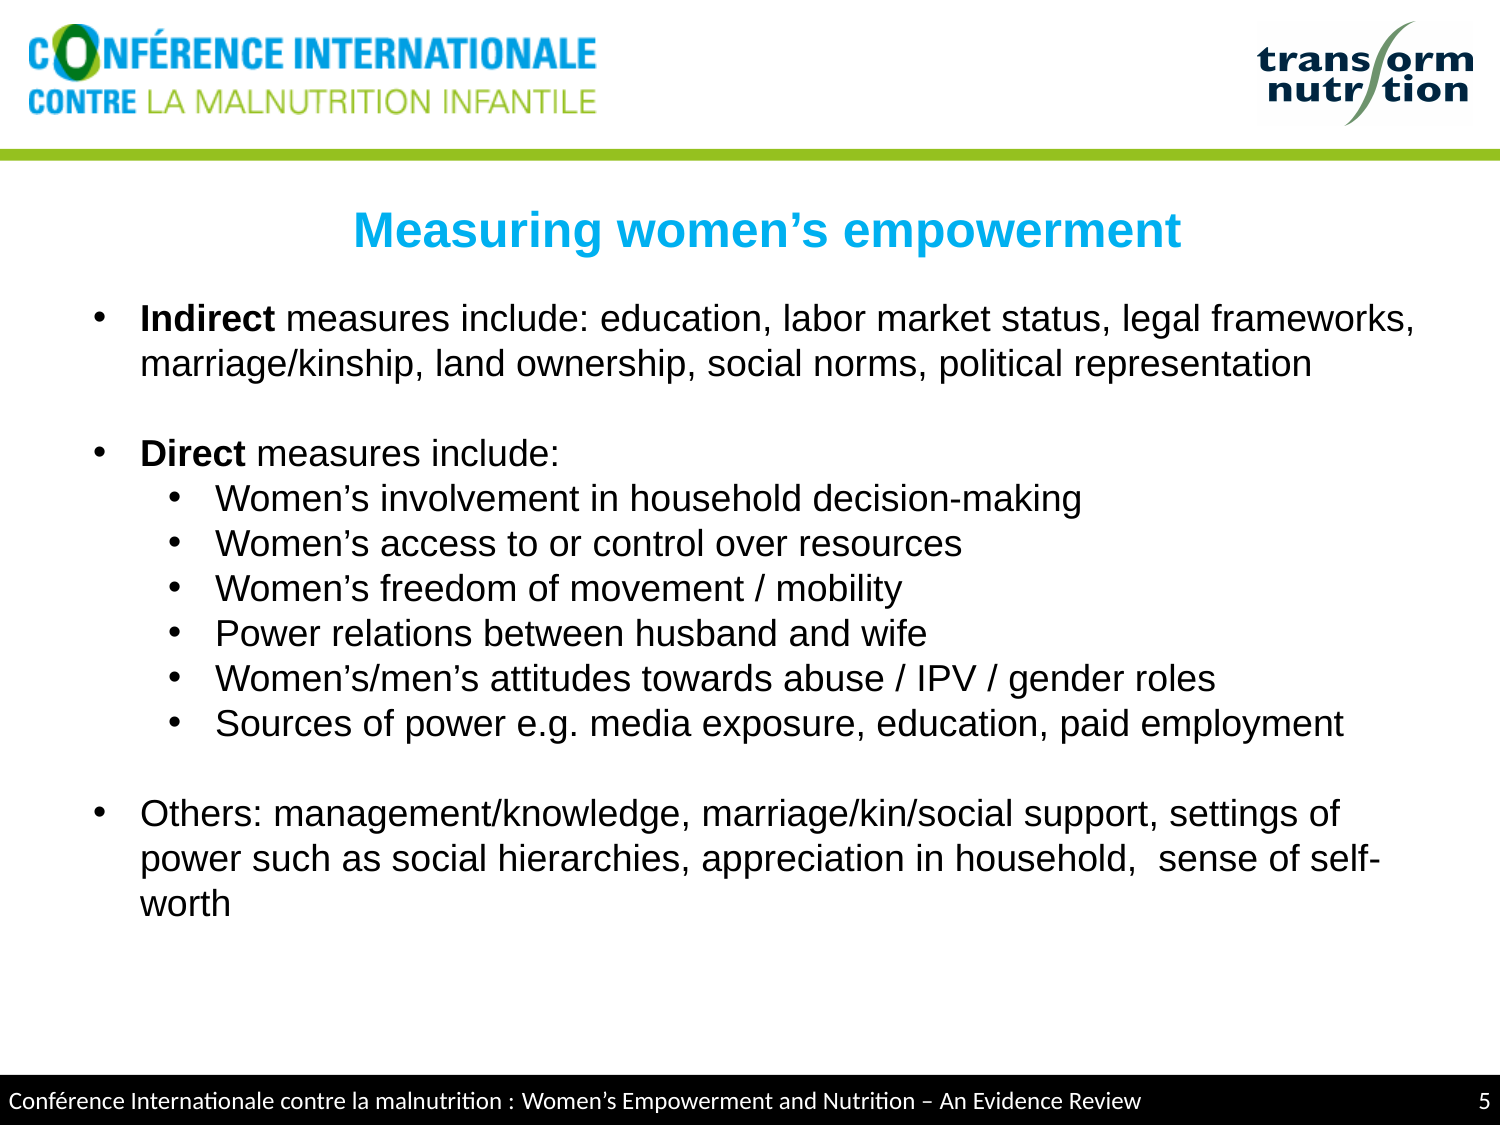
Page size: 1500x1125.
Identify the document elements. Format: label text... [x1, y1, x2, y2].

text_box [0, 147, 1500, 163]
footer Conférence Internationale contre la malnutrition : Women’s Empowerment and Nutrition – An Evidence Review [0, 1069, 1199, 1125]
text_box Indirect measures include: education, labor market status, legal frameworks, marriage/kinship, land ownership, social norms, political representation Direct measures include: Women’s involvement in household decision-making Women’s access to or control over resources Women’s freedom of movement / mobility Power relations between husband and wife Women’s/men’s attitudes towards abuse / IPV / gender roles Sources of power e.g. media exposure, education, paid employment Others: management/knowledge, marriage/kin/social support, settings of power such as social hierarchies, appreciation in household, sense of self-worth [78, 286, 1447, 932]
text_box Measuring women’s empowerment [147, 189, 1388, 265]
slide_number 5 [1199, 1069, 1500, 1125]
picture [1257, 21, 1474, 126]
picture [29, 24, 597, 115]
